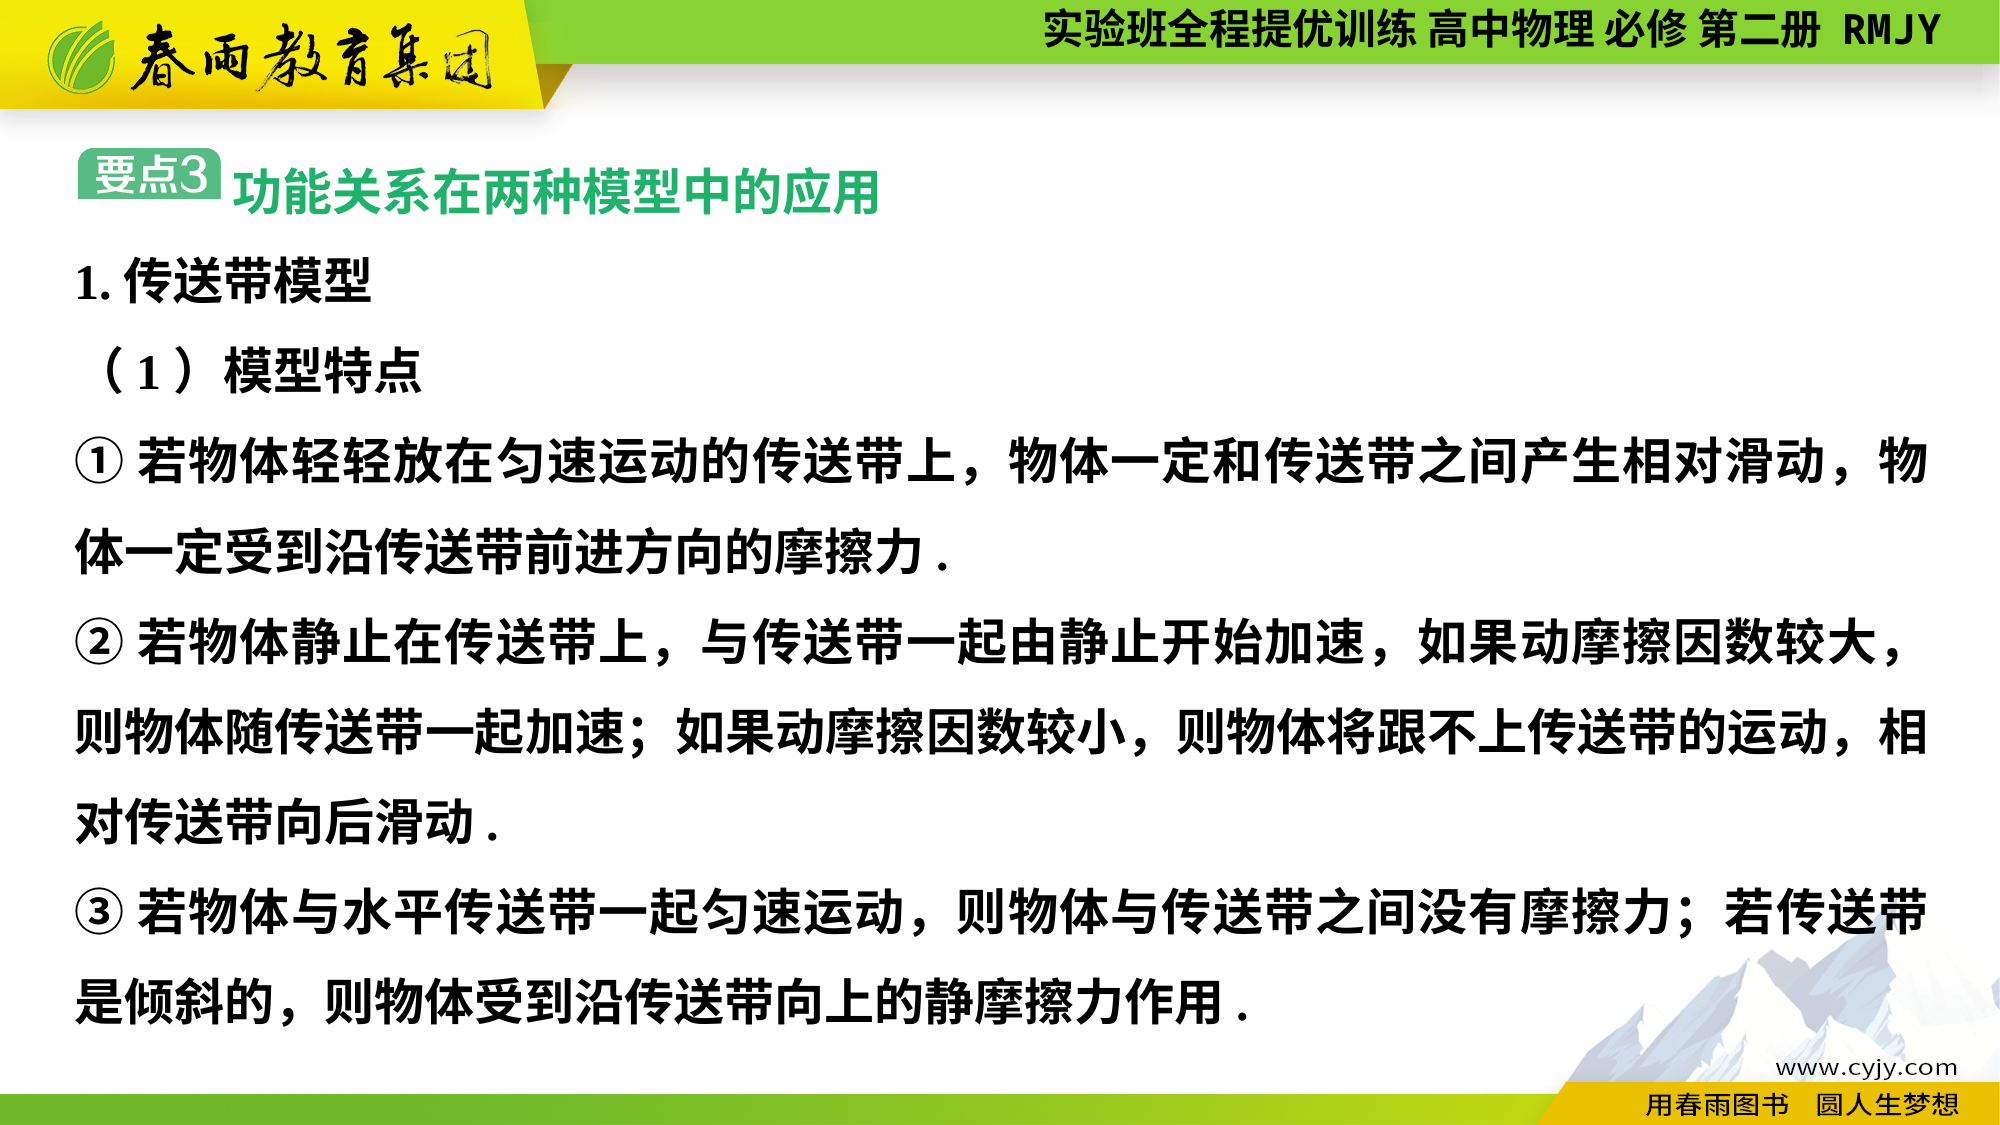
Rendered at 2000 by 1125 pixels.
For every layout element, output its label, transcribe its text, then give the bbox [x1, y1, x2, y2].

list 功能关系在两种模型中的应用 1.传送带模型 （1）模型特点 ①若物体轻轻放在匀速运动的传送带上，物体一定和传送带之间产生相对滑动，物体一定受到沿传送带前进方向的摩擦力. ②若物体静止在传送带上，与传送带一起由静止开始加速，如果动摩擦因数较大，则物体随传送带一起加速；如果动摩擦因数较小，则物体将跟不上传送带的运动，相对传送带向后滑动. ③若物体与水平传送带一起匀速运动，则物体与传送带之间没有摩擦力；若传送带是倾斜的，则物体受到沿传送带向上的静摩擦力作用. [59, 122, 1944, 1047]
picture [0, 0, 2000, 1125]
